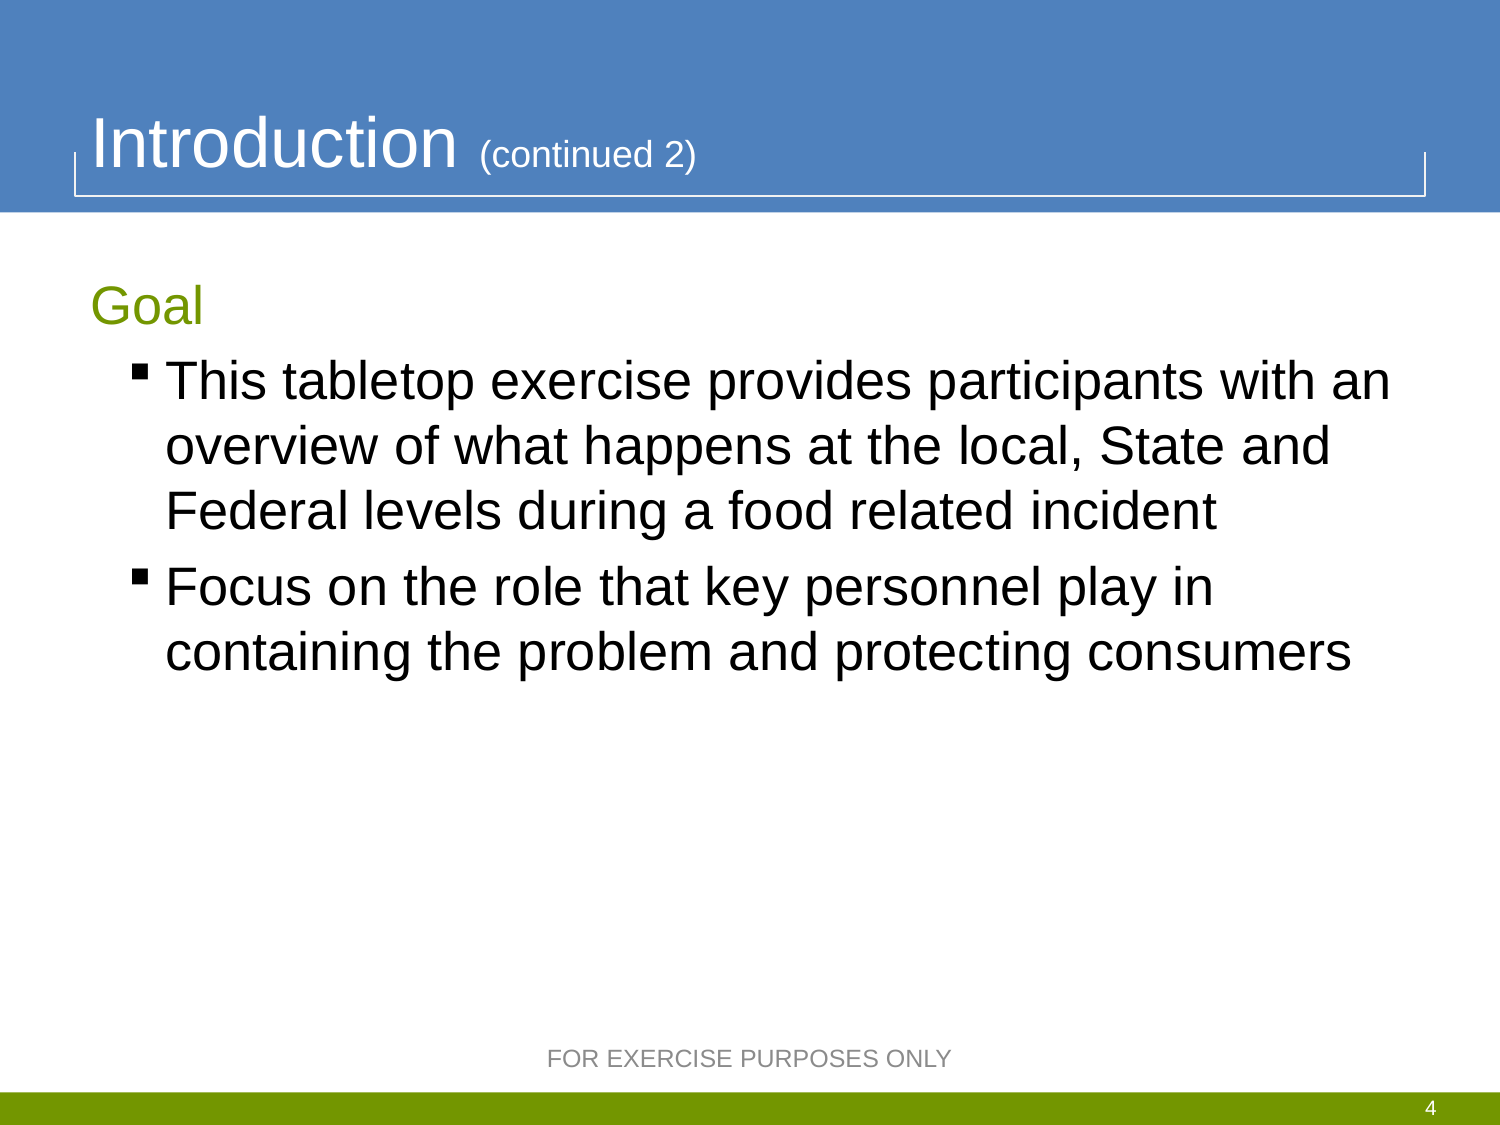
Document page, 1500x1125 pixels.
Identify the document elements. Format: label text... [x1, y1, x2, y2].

title Introduction (continued 2) [74, 44, 1426, 233]
footer FOR EXERCISE PURPOSES ONLY [512, 1042, 988, 1103]
list Goal This tabletop exercise provides participants with an overview of what happens at the local, State and Federal levels during a food related incident Focus on the role that key personnel play in containing the problem and protecting consumers [74, 262, 1426, 1006]
